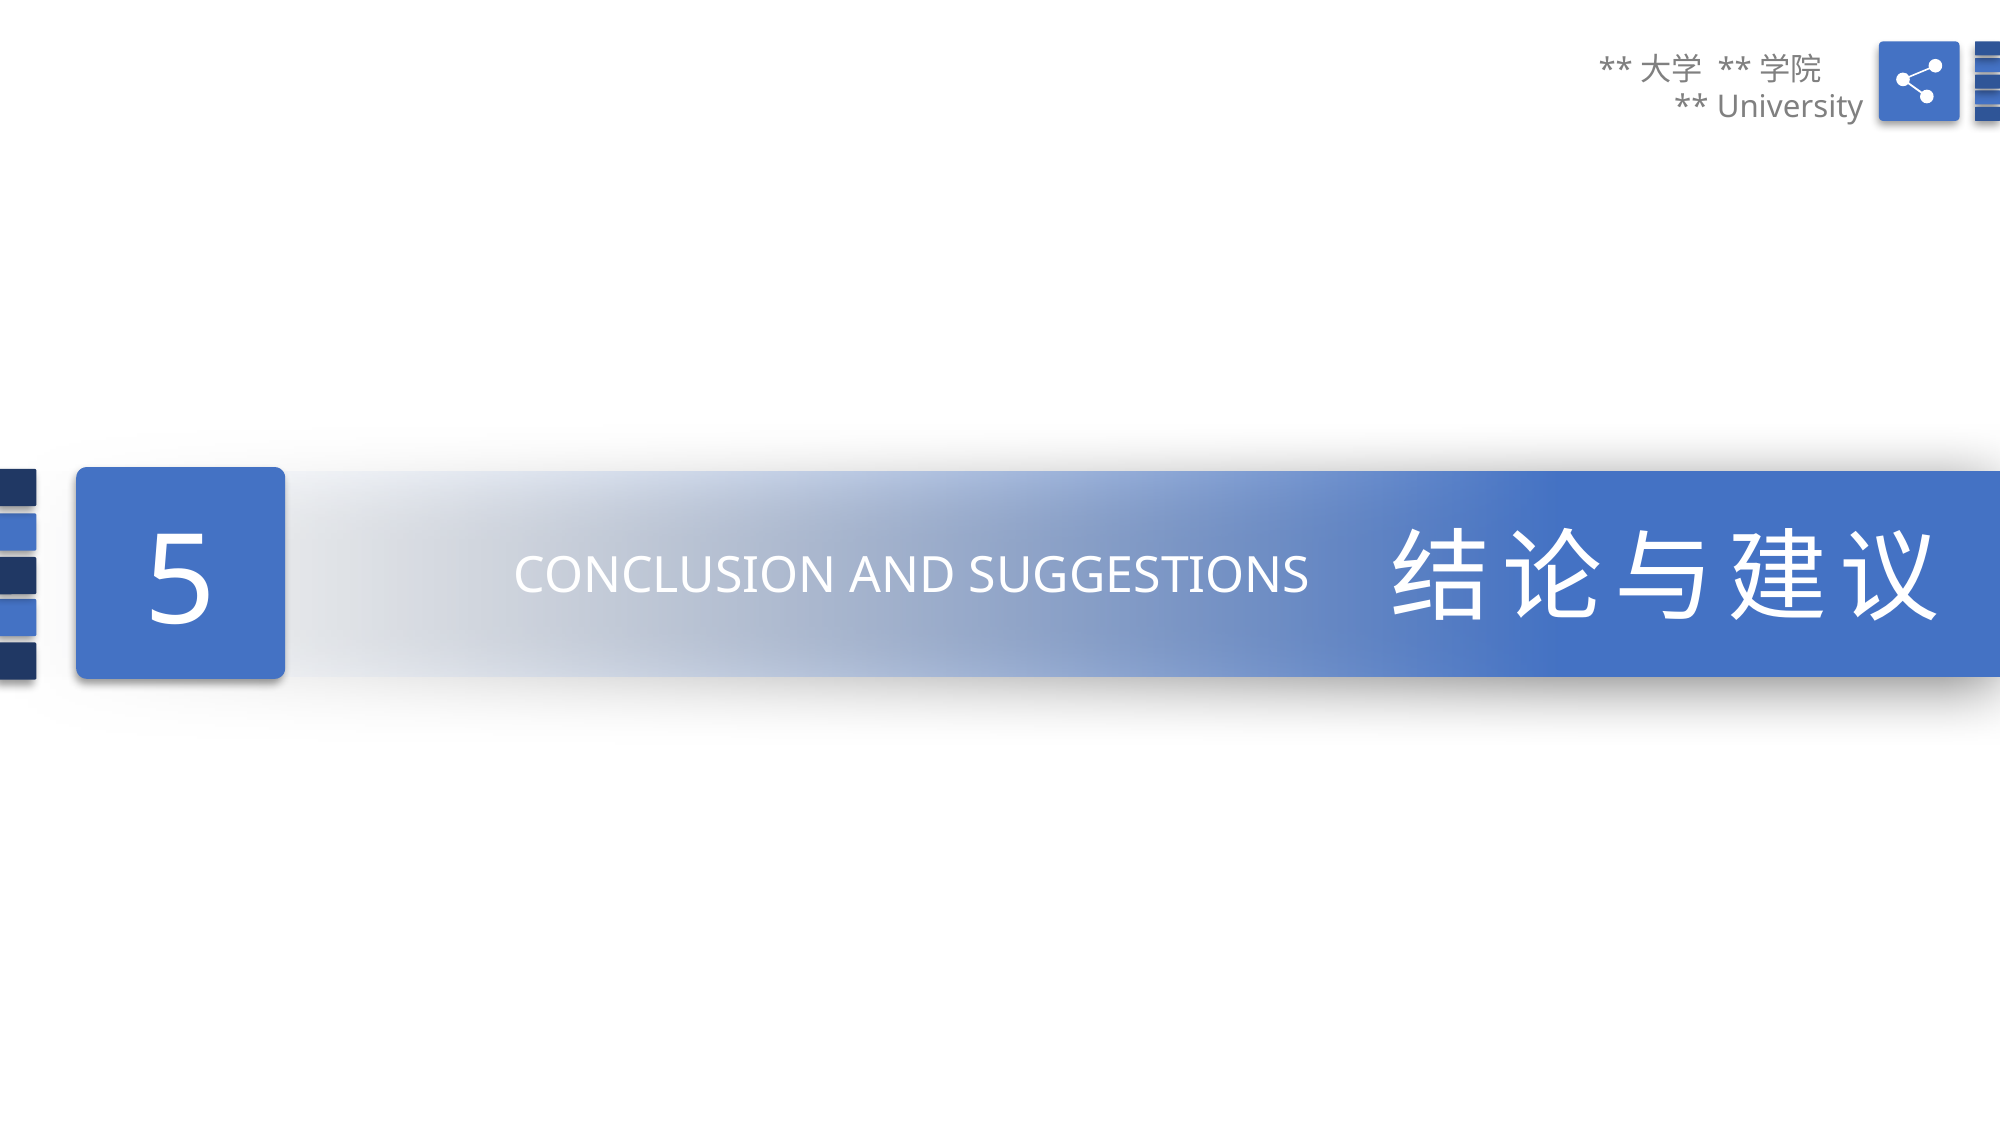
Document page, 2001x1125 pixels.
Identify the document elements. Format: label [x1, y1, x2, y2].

text_box [1522, 41, 2000, 136]
text_box [0, 467, 2000, 680]
